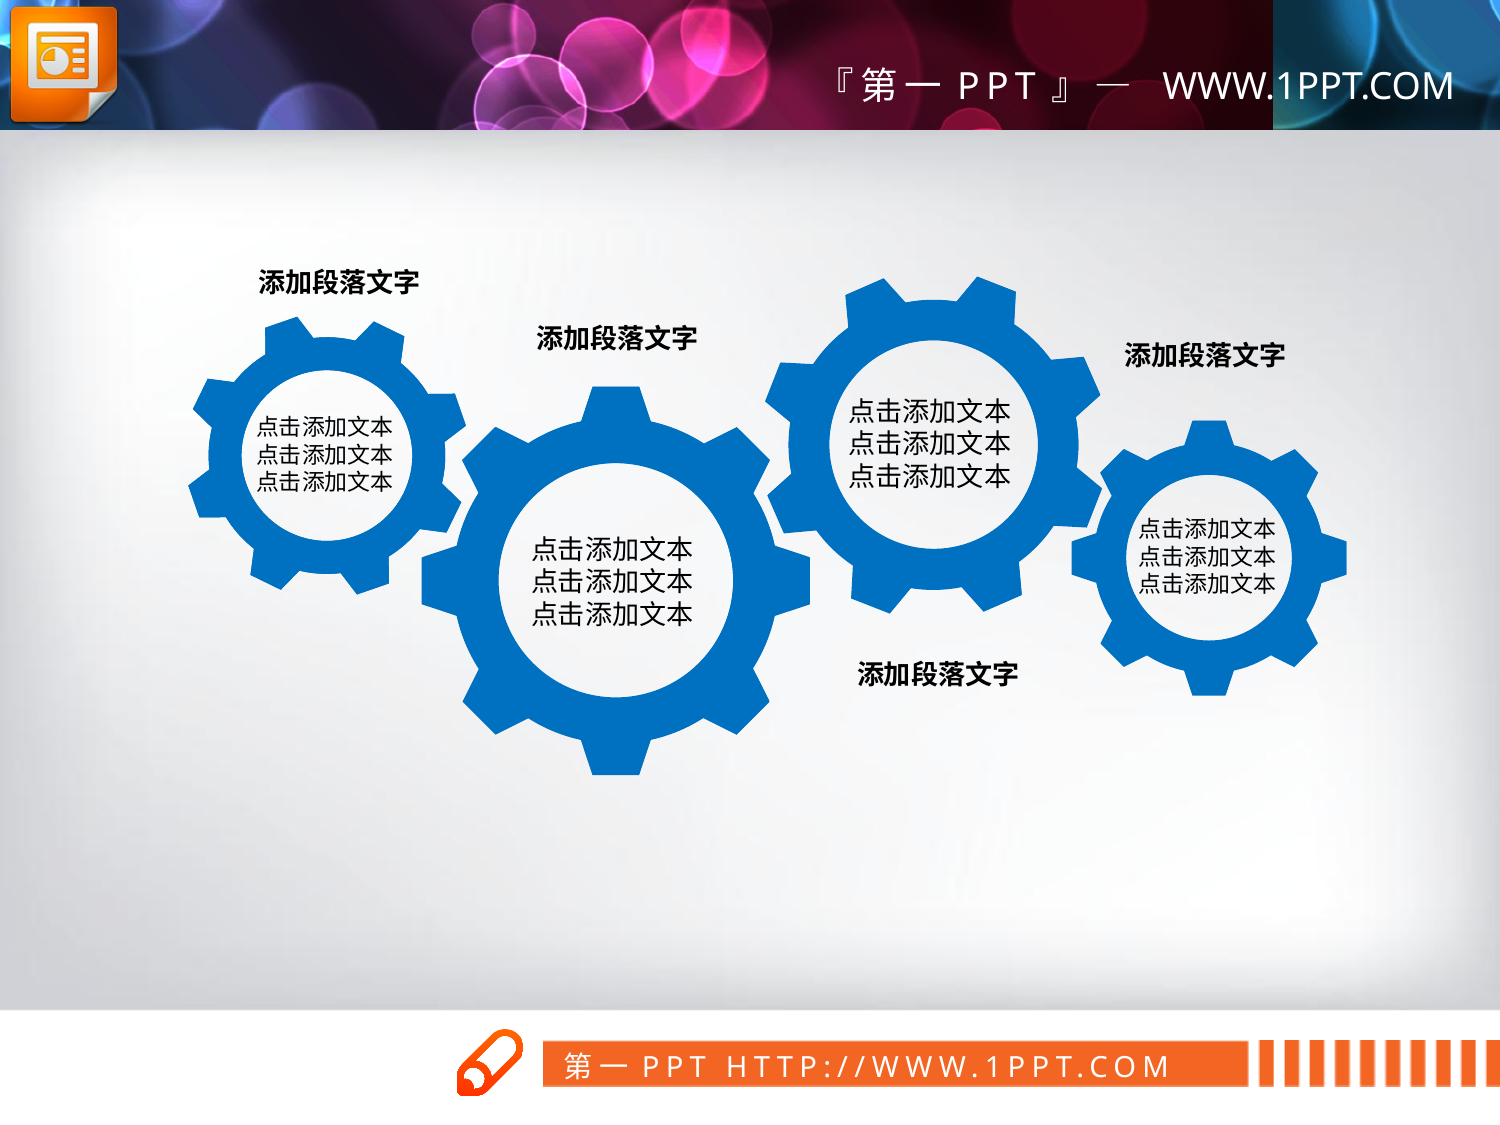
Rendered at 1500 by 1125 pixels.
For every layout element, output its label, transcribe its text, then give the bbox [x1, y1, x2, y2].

text_box 添加段落文字 [815, 638, 1065, 710]
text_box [1071, 420, 1347, 696]
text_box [760, 272, 1107, 619]
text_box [421, 386, 811, 776]
text_box 添加段落文字 [212, 245, 466, 312]
picture [0, 0, 1500, 1012]
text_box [185, 314, 469, 597]
text_box 添加段落文字 [490, 302, 744, 373]
text_box 添加段落文字 [1111, 318, 1333, 390]
picture [543, 1040, 1500, 1087]
